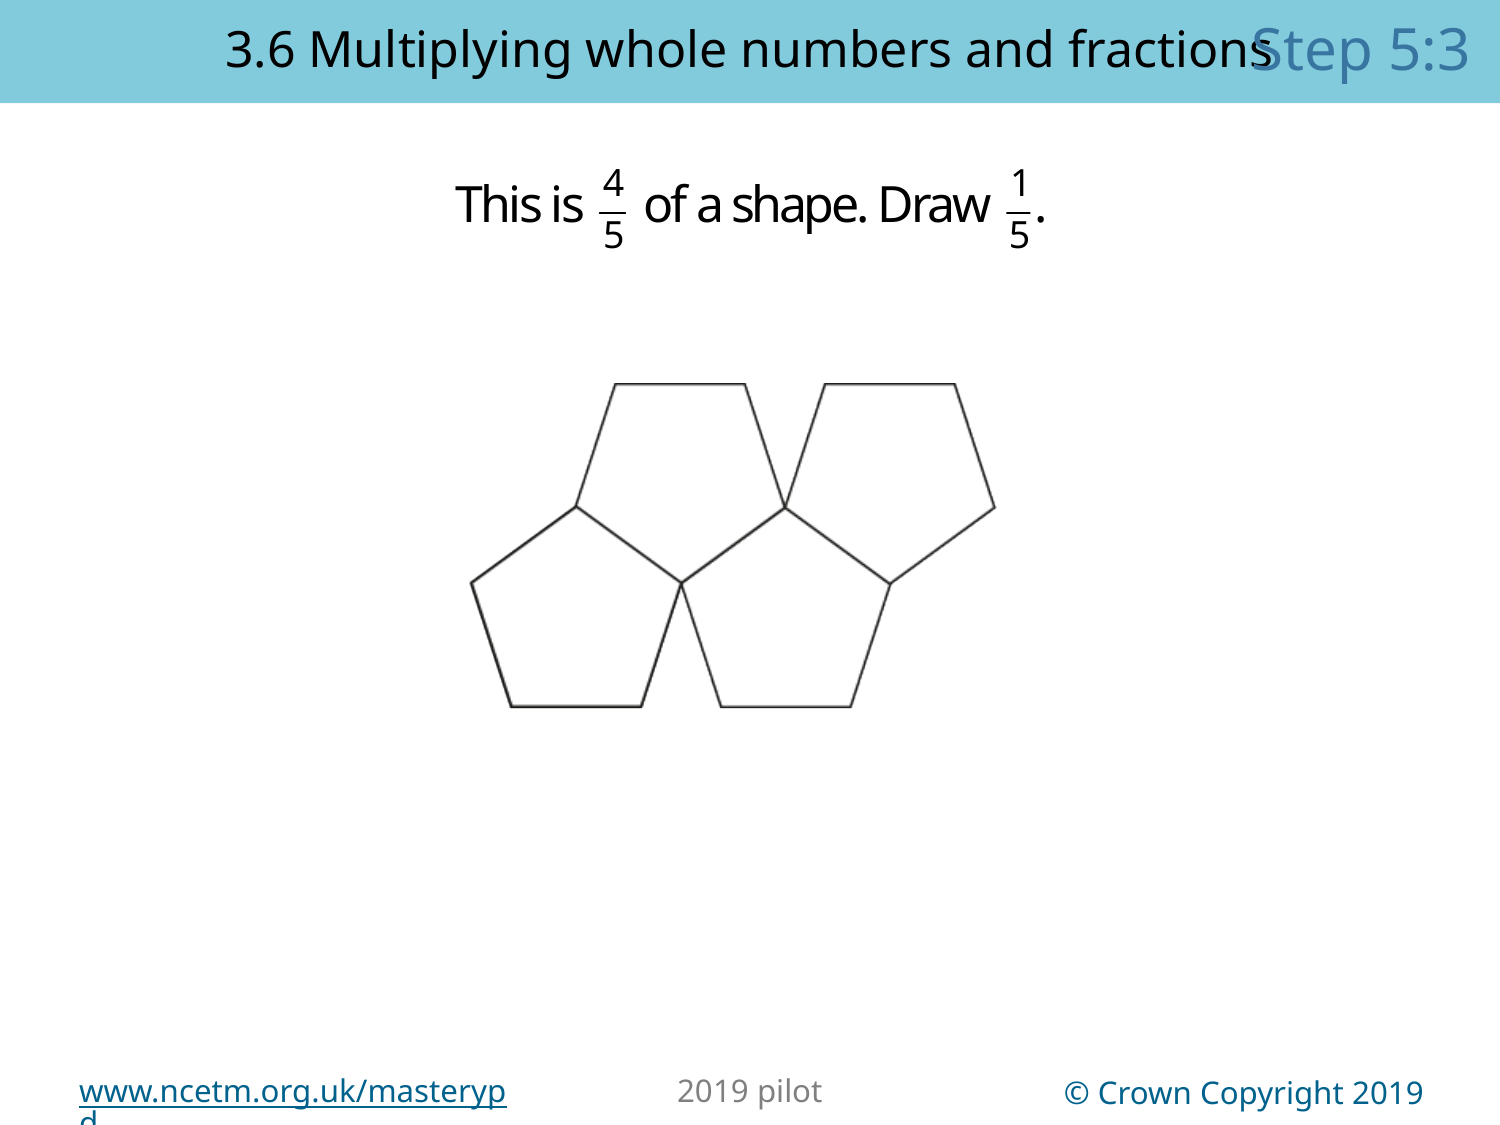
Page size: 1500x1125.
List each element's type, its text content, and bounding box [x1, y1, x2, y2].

picture [101, 383, 1399, 742]
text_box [451, 161, 1049, 254]
list Step 5:3 [0, 0, 1500, 104]
